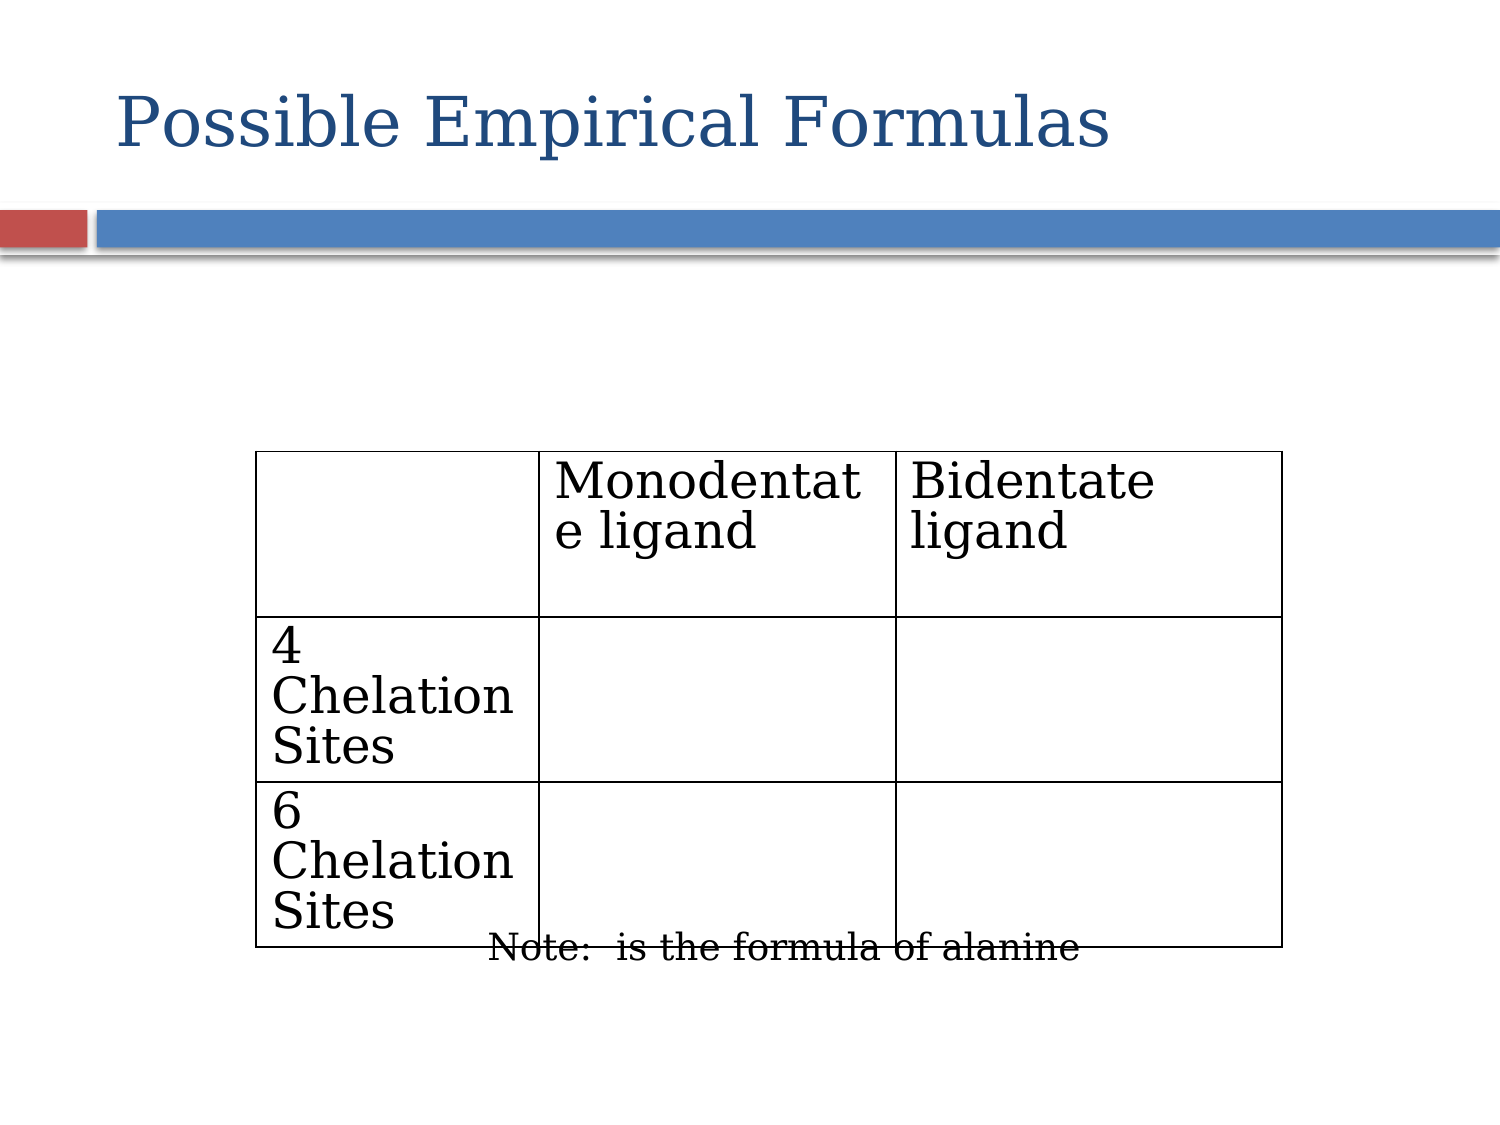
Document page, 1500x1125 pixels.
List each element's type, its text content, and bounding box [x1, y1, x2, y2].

title Possible Empirical Formulas [100, 37, 1438, 200]
